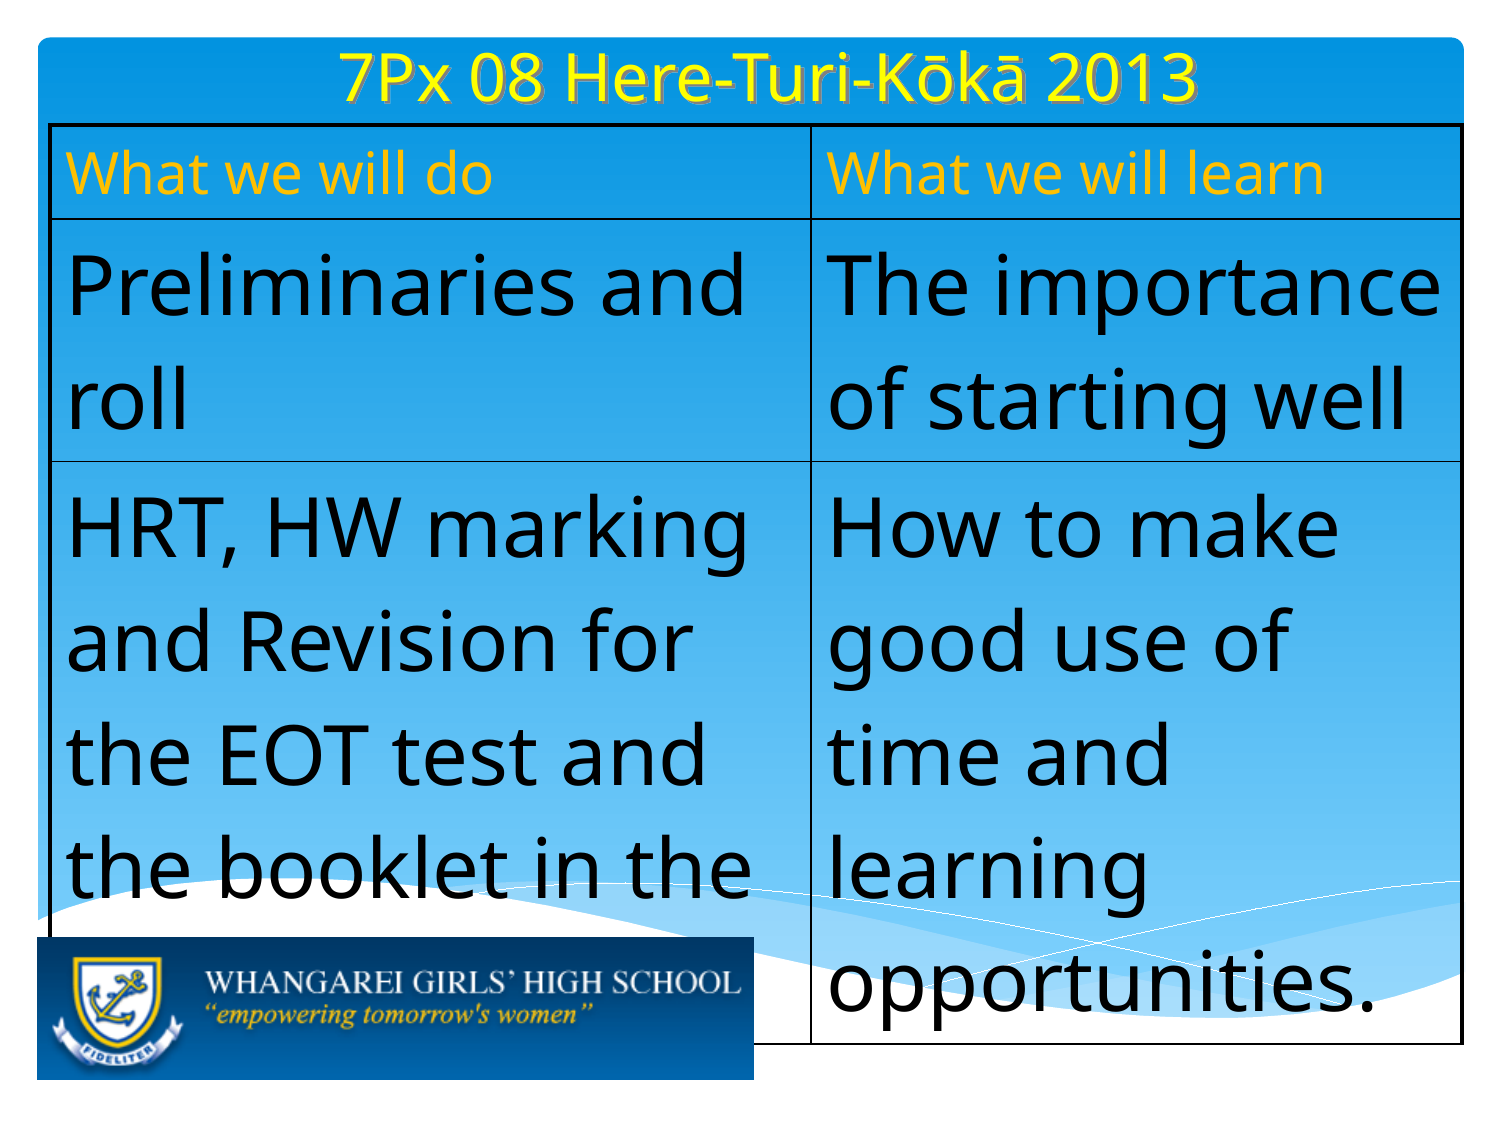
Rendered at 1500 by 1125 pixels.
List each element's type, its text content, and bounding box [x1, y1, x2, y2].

table_cell Preliminaries and roll [52, 220, 810, 461]
picture [37, 937, 754, 1080]
table_header What we will learn [812, 127, 1460, 218]
table_cell HRT, HW marking and Revision for the EOT test and the booklet in the mocks [52, 462, 810, 1043]
table_cell How to make good use of time and learning opportunities. [812, 462, 1460, 1043]
text_box 7Px 08 Here-Turi-Kōkā 2013 [162, 24, 1375, 123]
table_header What we will do [52, 127, 810, 218]
table_cell The importance of starting well [812, 220, 1460, 461]
